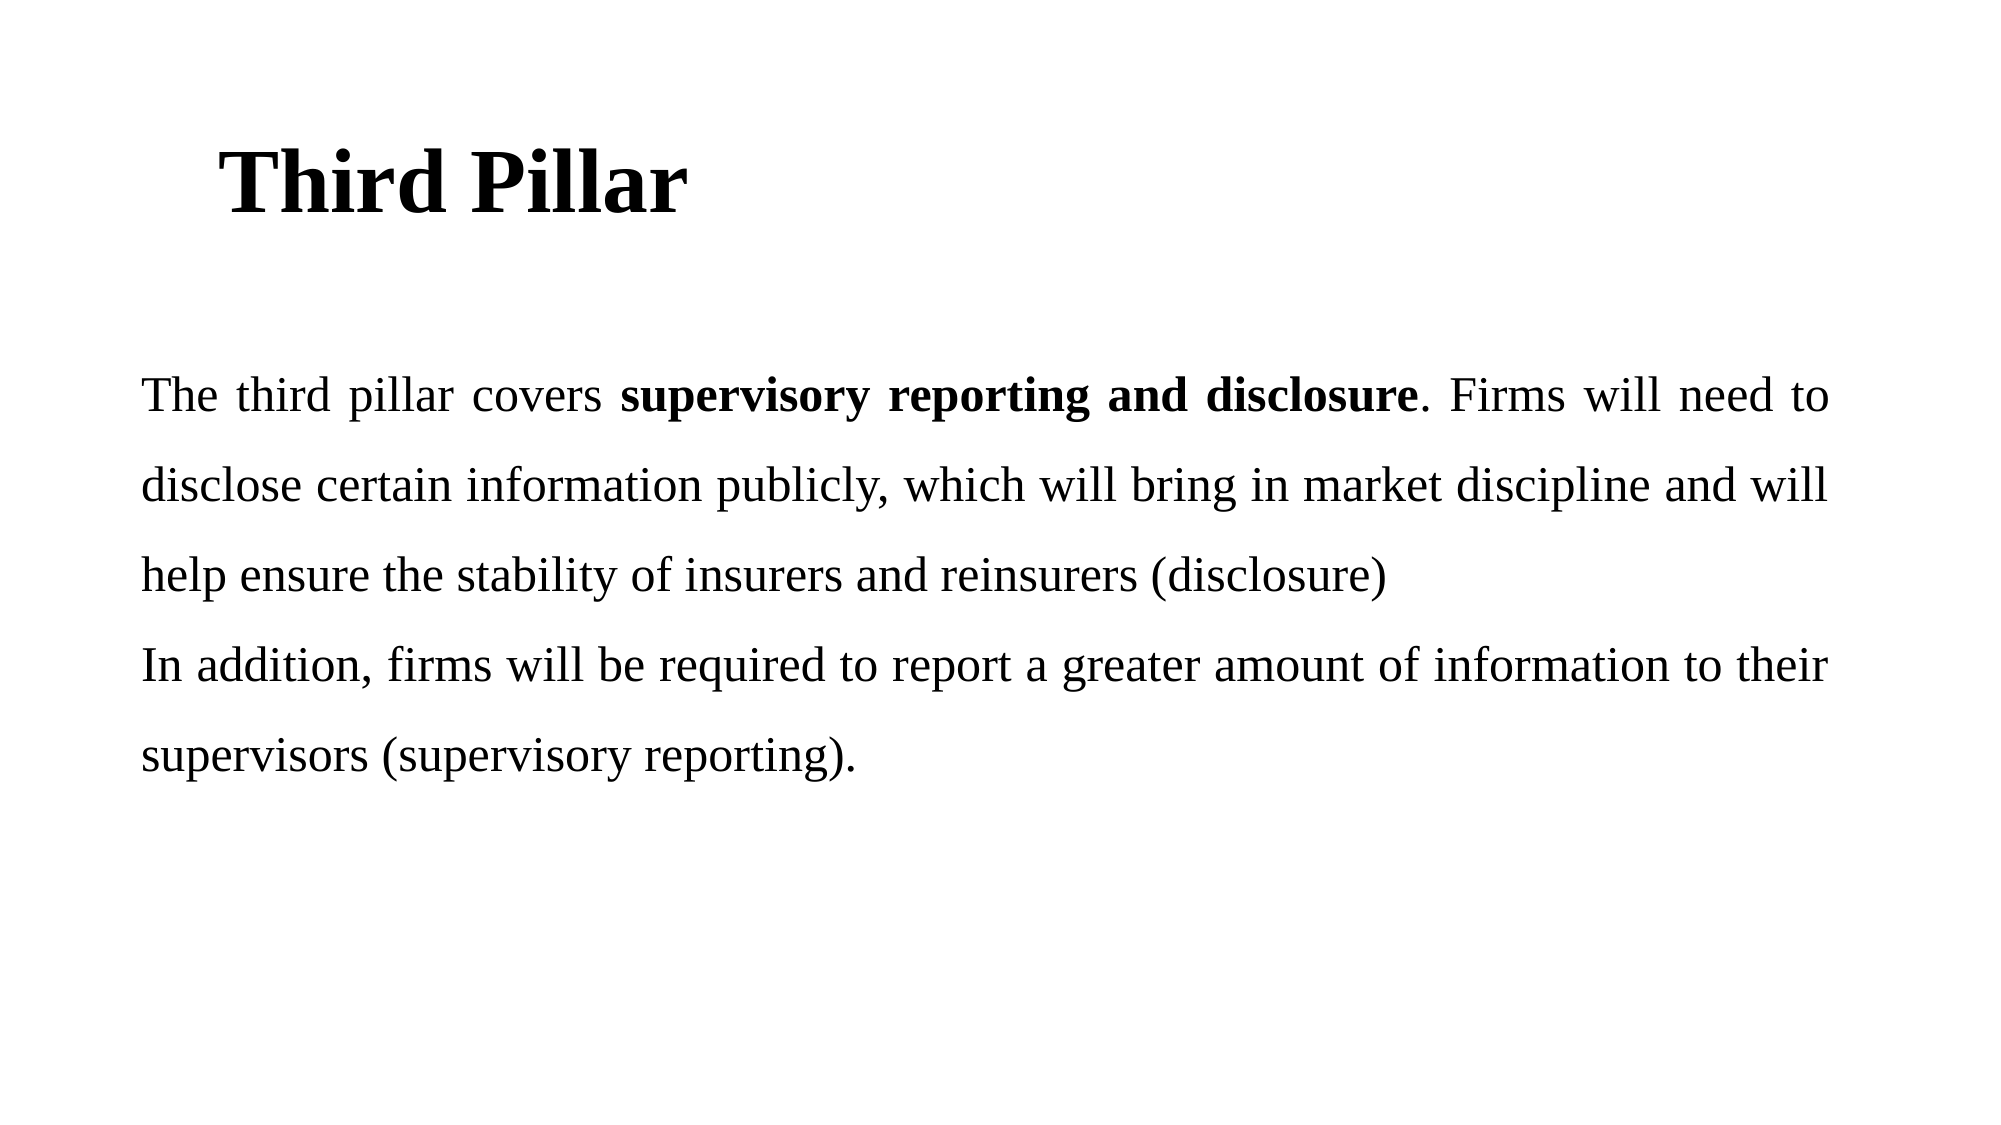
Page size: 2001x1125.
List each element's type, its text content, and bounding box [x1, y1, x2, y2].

list The third pillar covers supervisory reporting and disclosure. Firms will need to disclose certain information publicly, which will bring in market discipline and will help ensure the stability of insurers and reinsurers (disclosure) In addition, firms will be required to report a greater amount of information to their supervisors (supervisory reporting). [126, 323, 1846, 961]
title Third Pillar [203, 126, 1614, 241]
